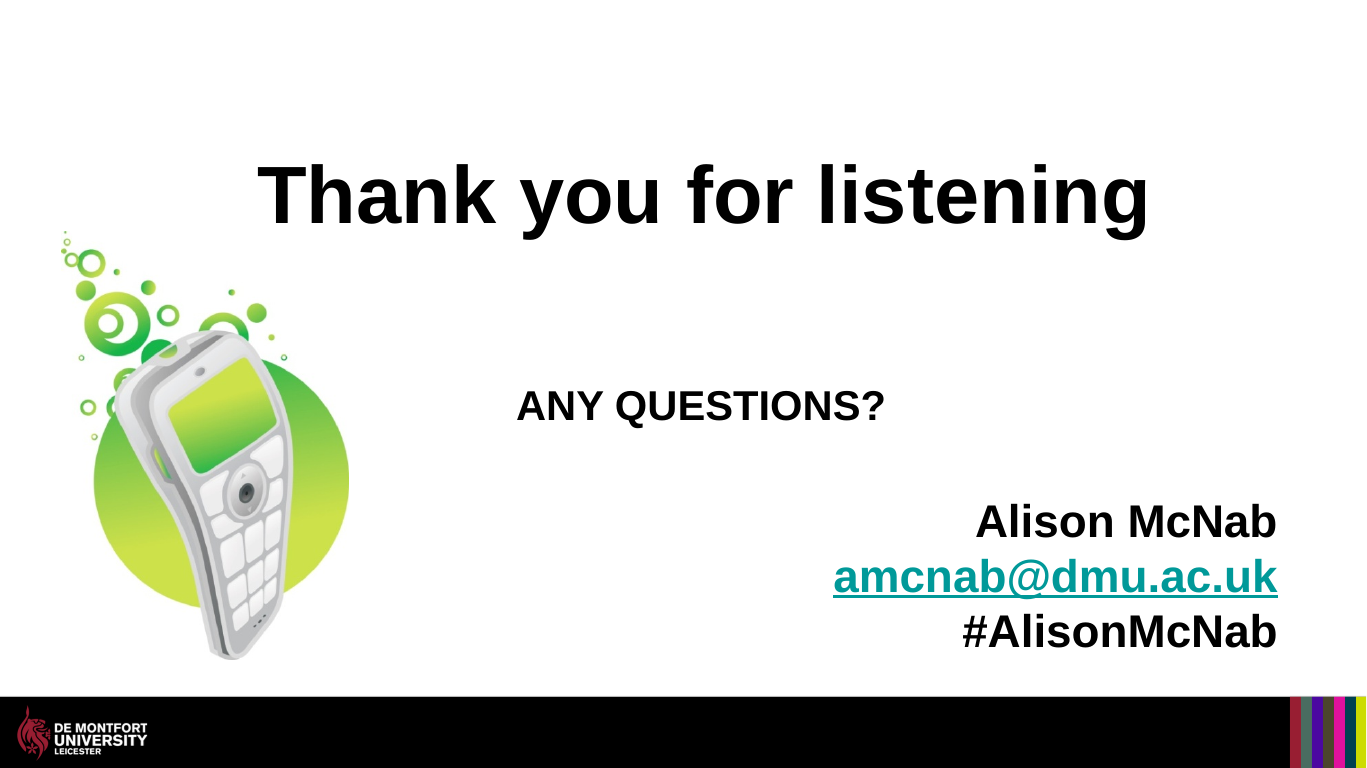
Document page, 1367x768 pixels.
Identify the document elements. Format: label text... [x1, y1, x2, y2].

list Thank you for listening [123, 101, 1286, 248]
text_box Alison McNab amcnab@dmu.ac.uk #AlisonMcNab [352, 430, 1290, 663]
picture [0, 0, 1367, 768]
title Any questions? [353, 371, 1282, 430]
